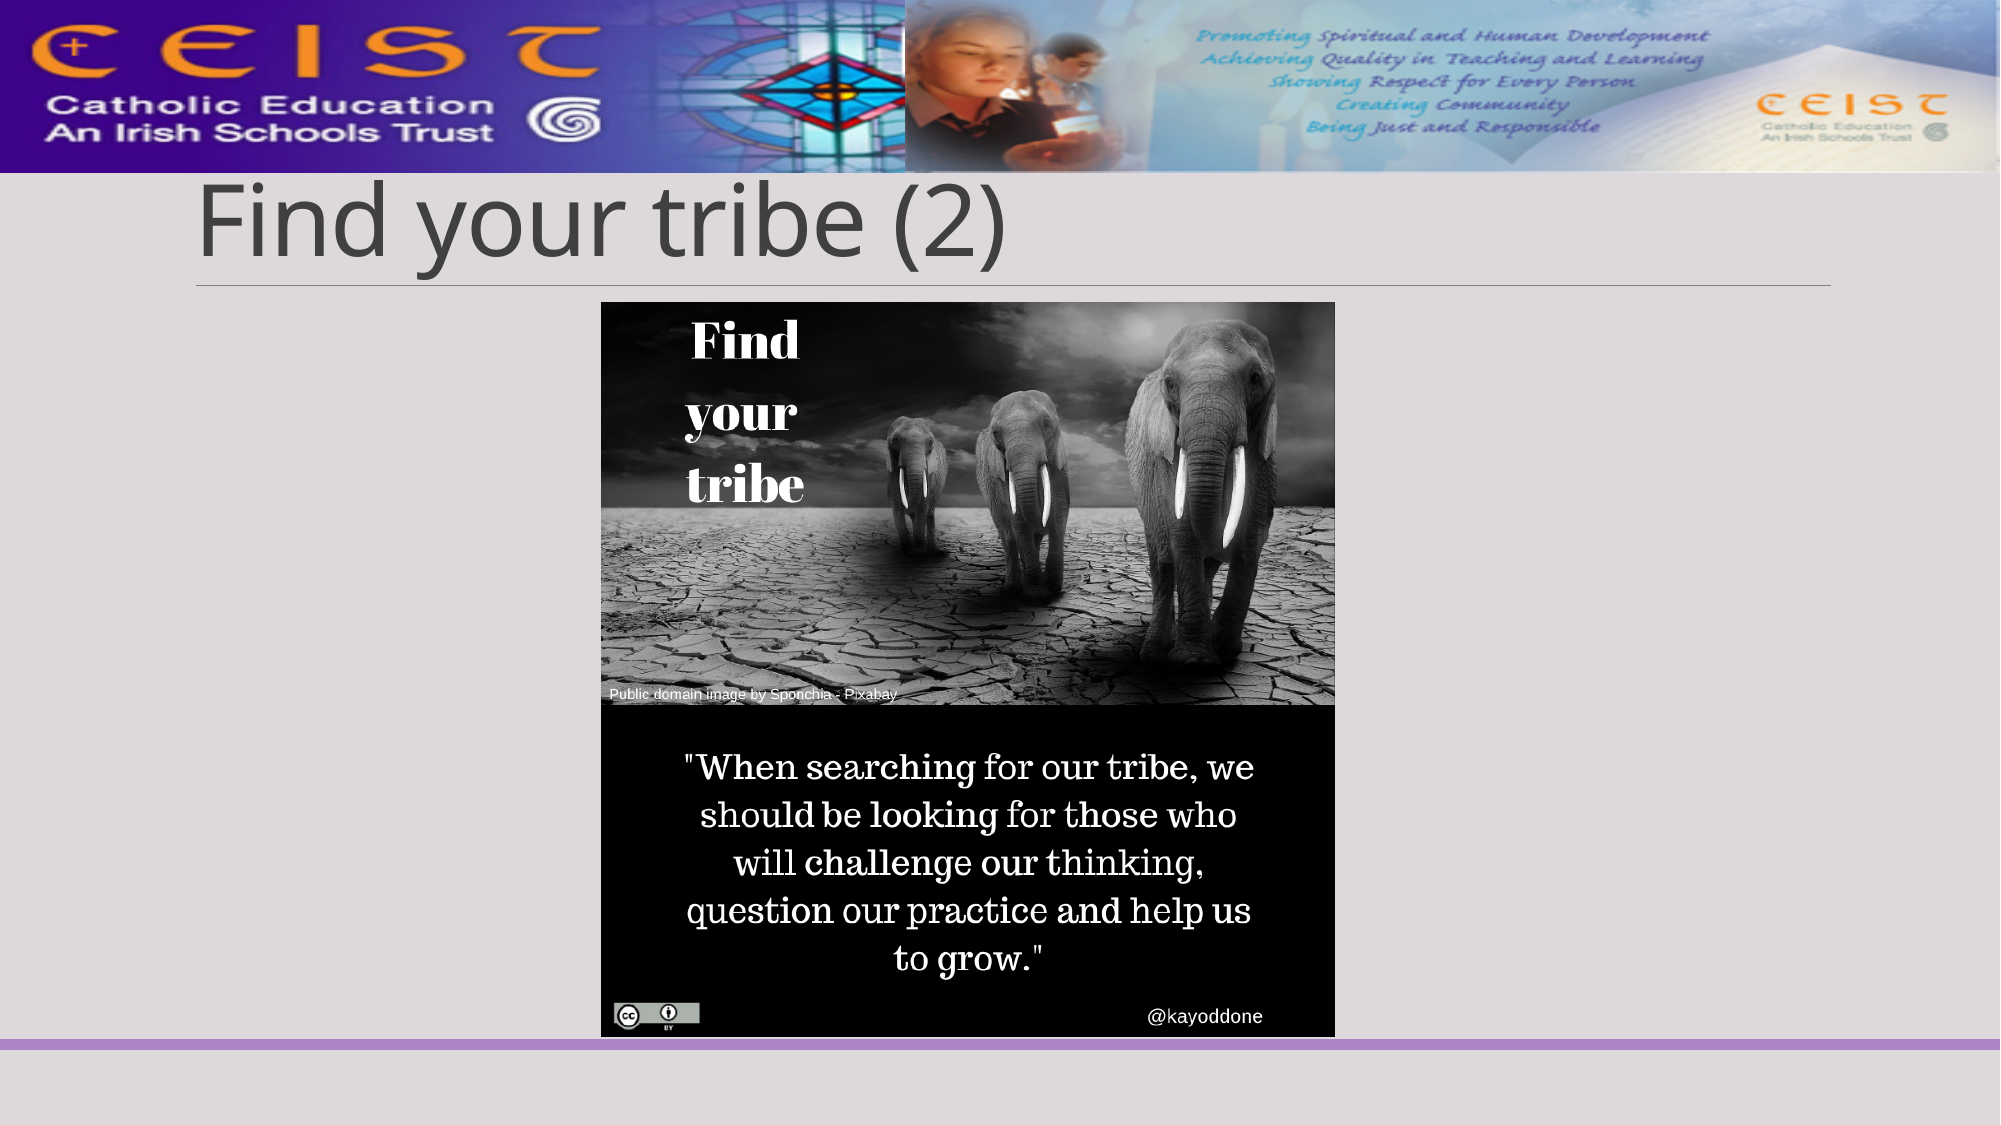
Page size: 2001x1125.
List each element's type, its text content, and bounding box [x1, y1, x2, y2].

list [600, 302, 1336, 1038]
picture [0, 0, 2000, 173]
title Find your tribe (2) [179, 47, 1830, 285]
